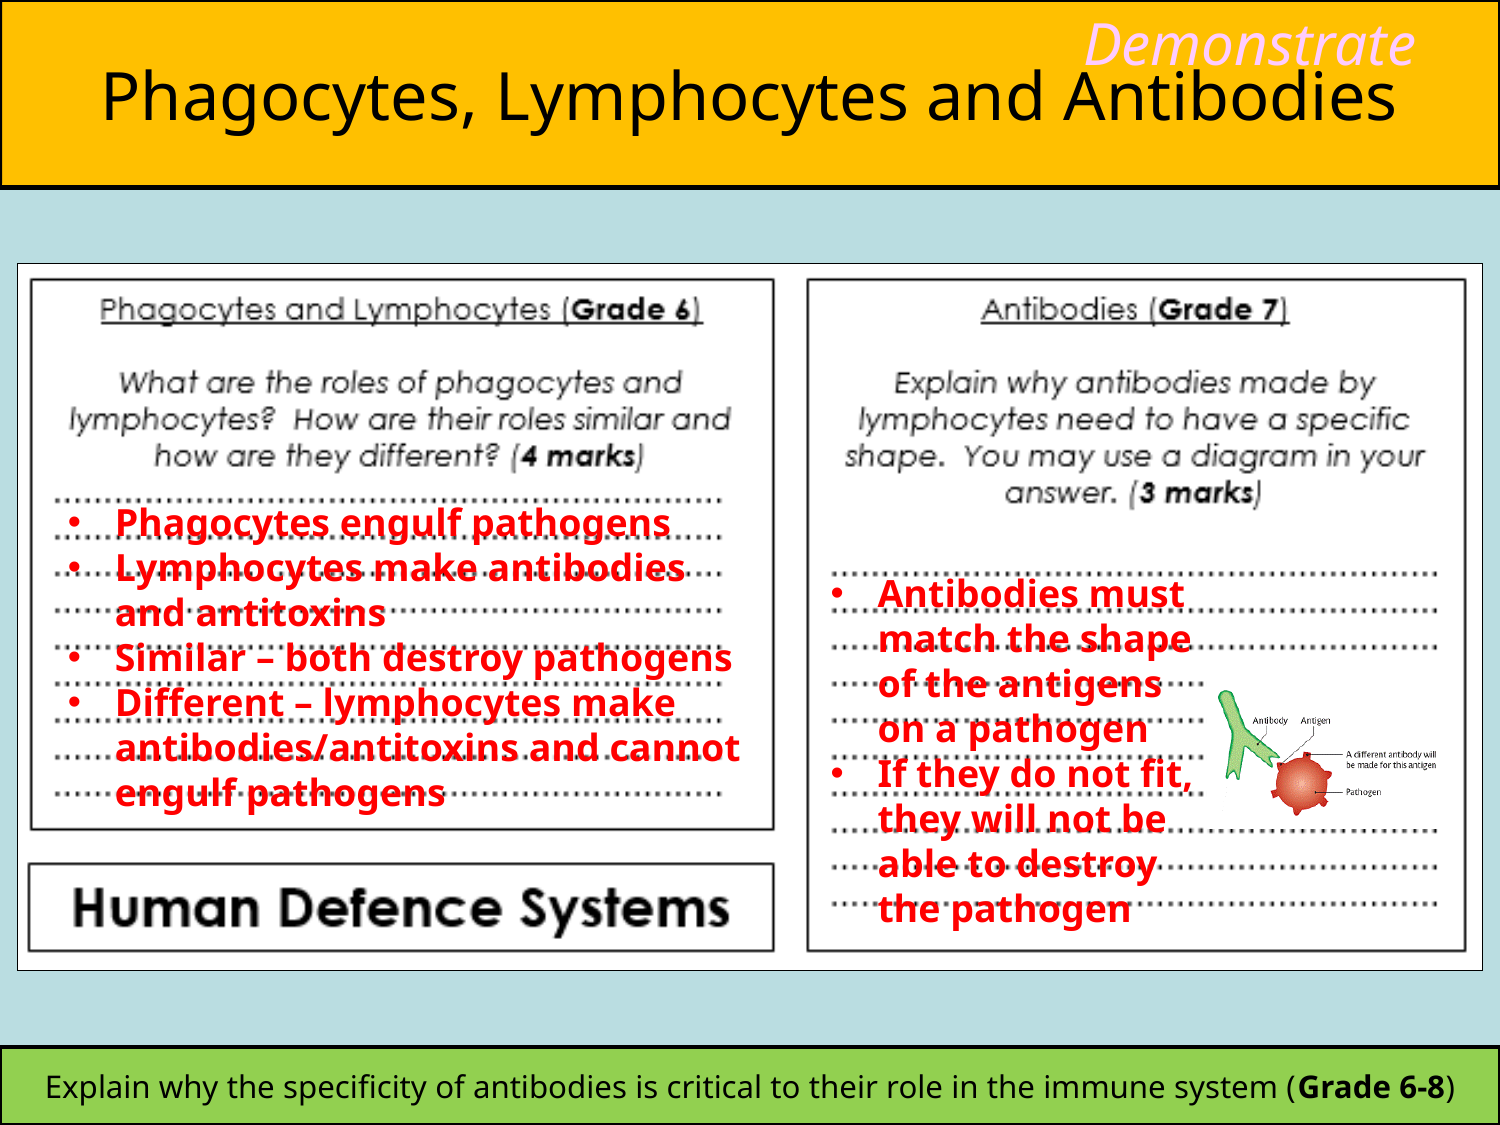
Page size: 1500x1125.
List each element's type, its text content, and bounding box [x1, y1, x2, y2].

text_box Explain why the specificity of antibodies is critical to their role in the immune system (Grade 6-8) [0, 1045, 1500, 1125]
text_box Demonstrate [1067, 0, 1432, 85]
picture [17, 263, 1483, 971]
title Phagocytes, Lymphocytes and Antibodies [0, 0, 1500, 190]
